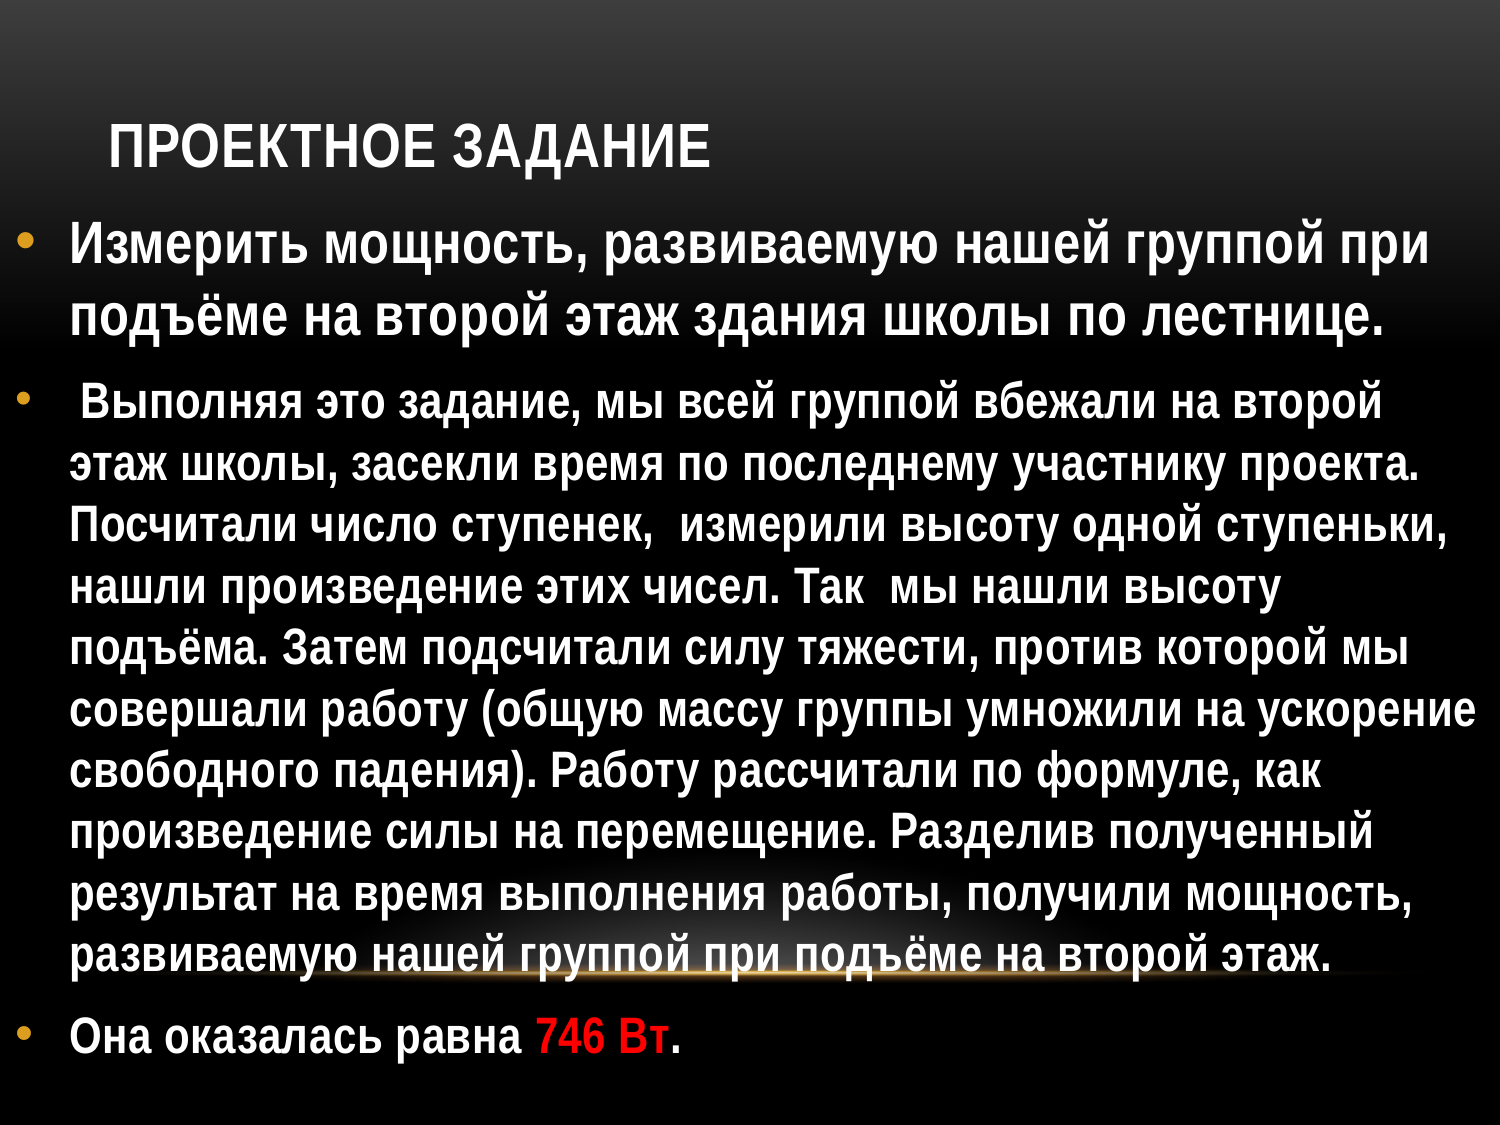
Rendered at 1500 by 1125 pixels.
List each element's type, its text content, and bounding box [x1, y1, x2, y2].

list Измерить мощность, развиваемую нашей группой при подъёме на второй этаж здания школы по лестнице. Выполняя это задание, мы всей группой вбежали на второй этаж школы, засекли время по последнему участнику проекта. Посчитали число ступенек, измерили высоту одной ступеньки, нашли произведение этих чисел. Так мы нашли высоту подъёма. Затем подсчитали силу тяжести, против которой мы совершали работу (общую массу группы умножили на ускорение свободного падения). Работу рассчитали по формуле, как произведение силы на перемещение. Разделив полученный результат на время выполнения работы, получили мощность, развиваемую нашей группой при подъёме на второй этаж. Она оказалась равна 746 Вт. [0, 196, 1500, 1125]
title Проектное задание [93, 0, 1300, 188]
picture [0, 0, 1500, 196]
